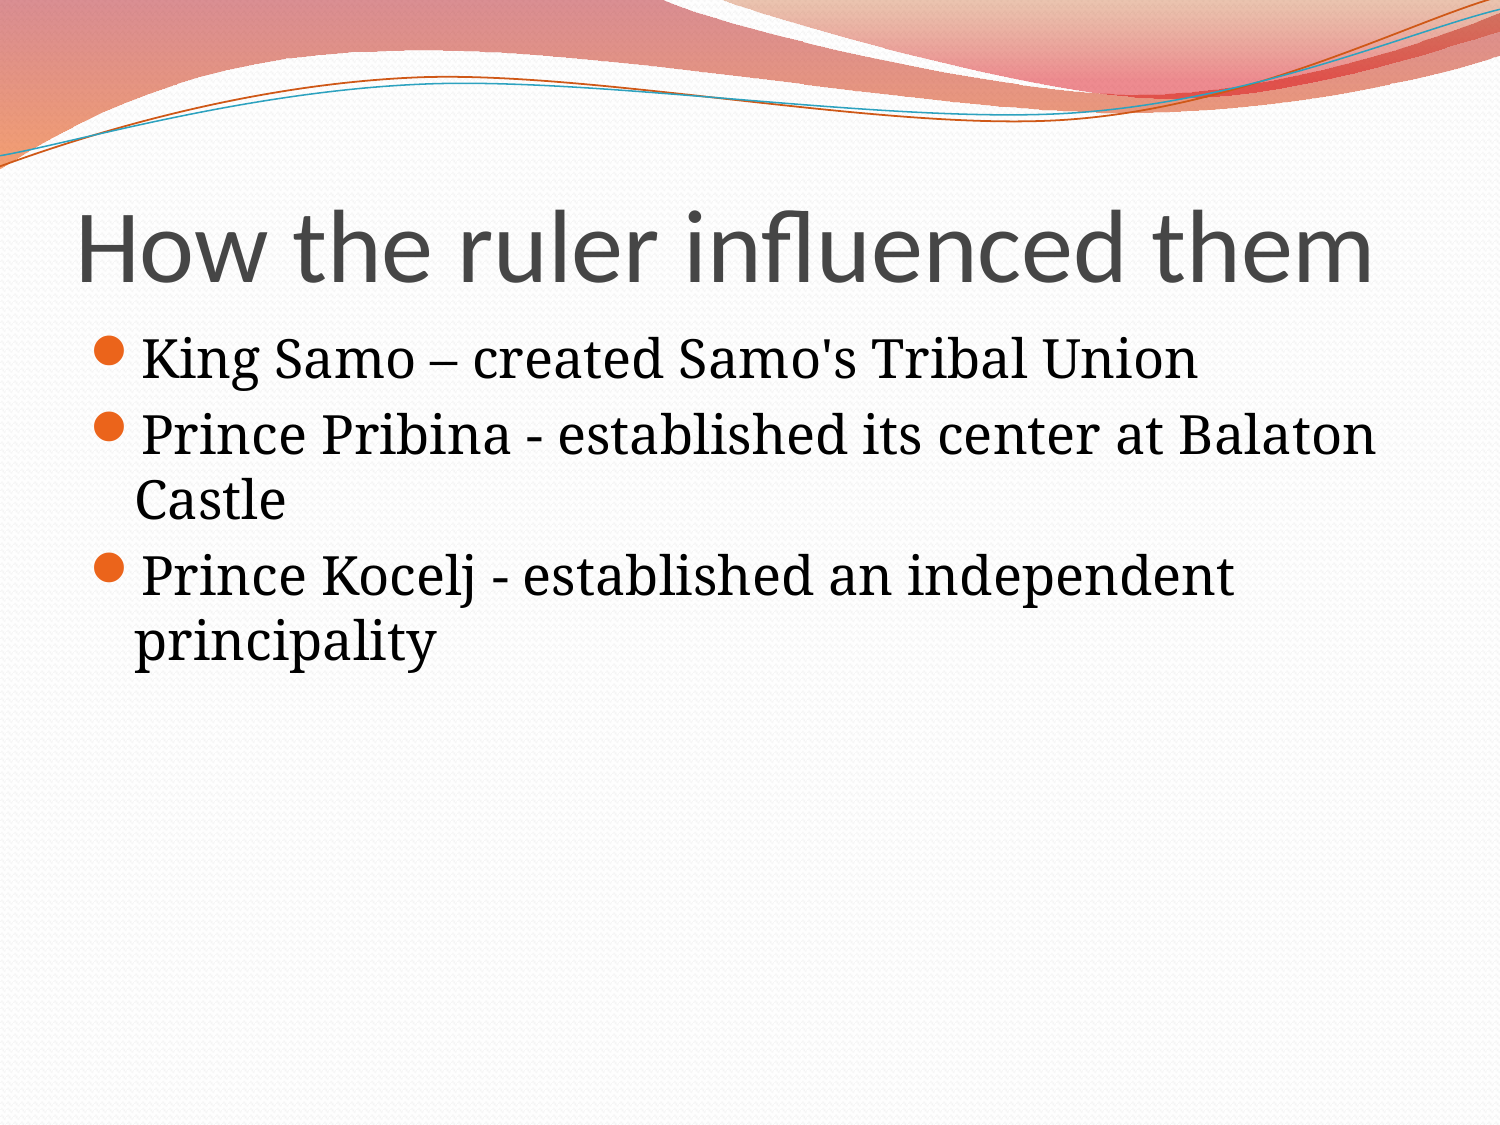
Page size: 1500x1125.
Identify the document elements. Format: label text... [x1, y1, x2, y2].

list King Samo – created Samo's Tribal Union Prince Pribina - established its center at Balaton Castle Prince Kocelj - established an independent principality [75, 317, 1425, 1038]
title How the ruler influenced them [75, 115, 1425, 303]
